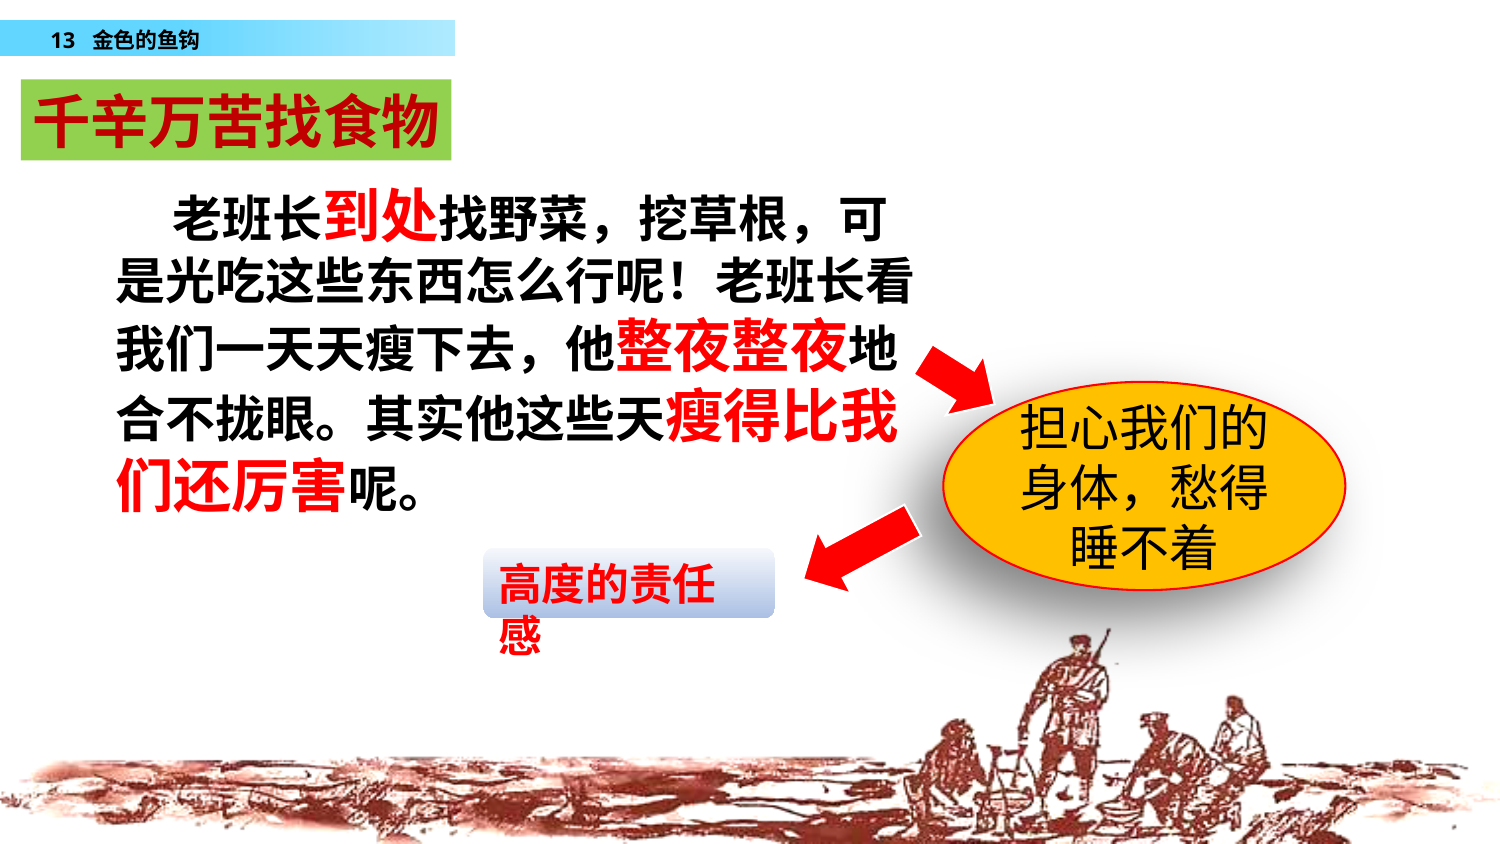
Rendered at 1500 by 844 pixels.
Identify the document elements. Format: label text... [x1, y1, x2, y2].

text_box 老班长到处找野菜，挖草根，可是光吃这些东西怎么行呢！老班长看我们一天天瘦下去，他整夜整夜地合不拢眼。其实他这些天瘦得比我们还厉害呢。 [104, 173, 940, 525]
text_box 千辛万苦找食物 [20, 79, 452, 161]
text_box [912, 342, 996, 417]
text_box 高度的责任感 [483, 547, 775, 619]
text_box [801, 503, 923, 596]
text_box 担心我们的身体，愁得睡不着 [942, 380, 1347, 592]
